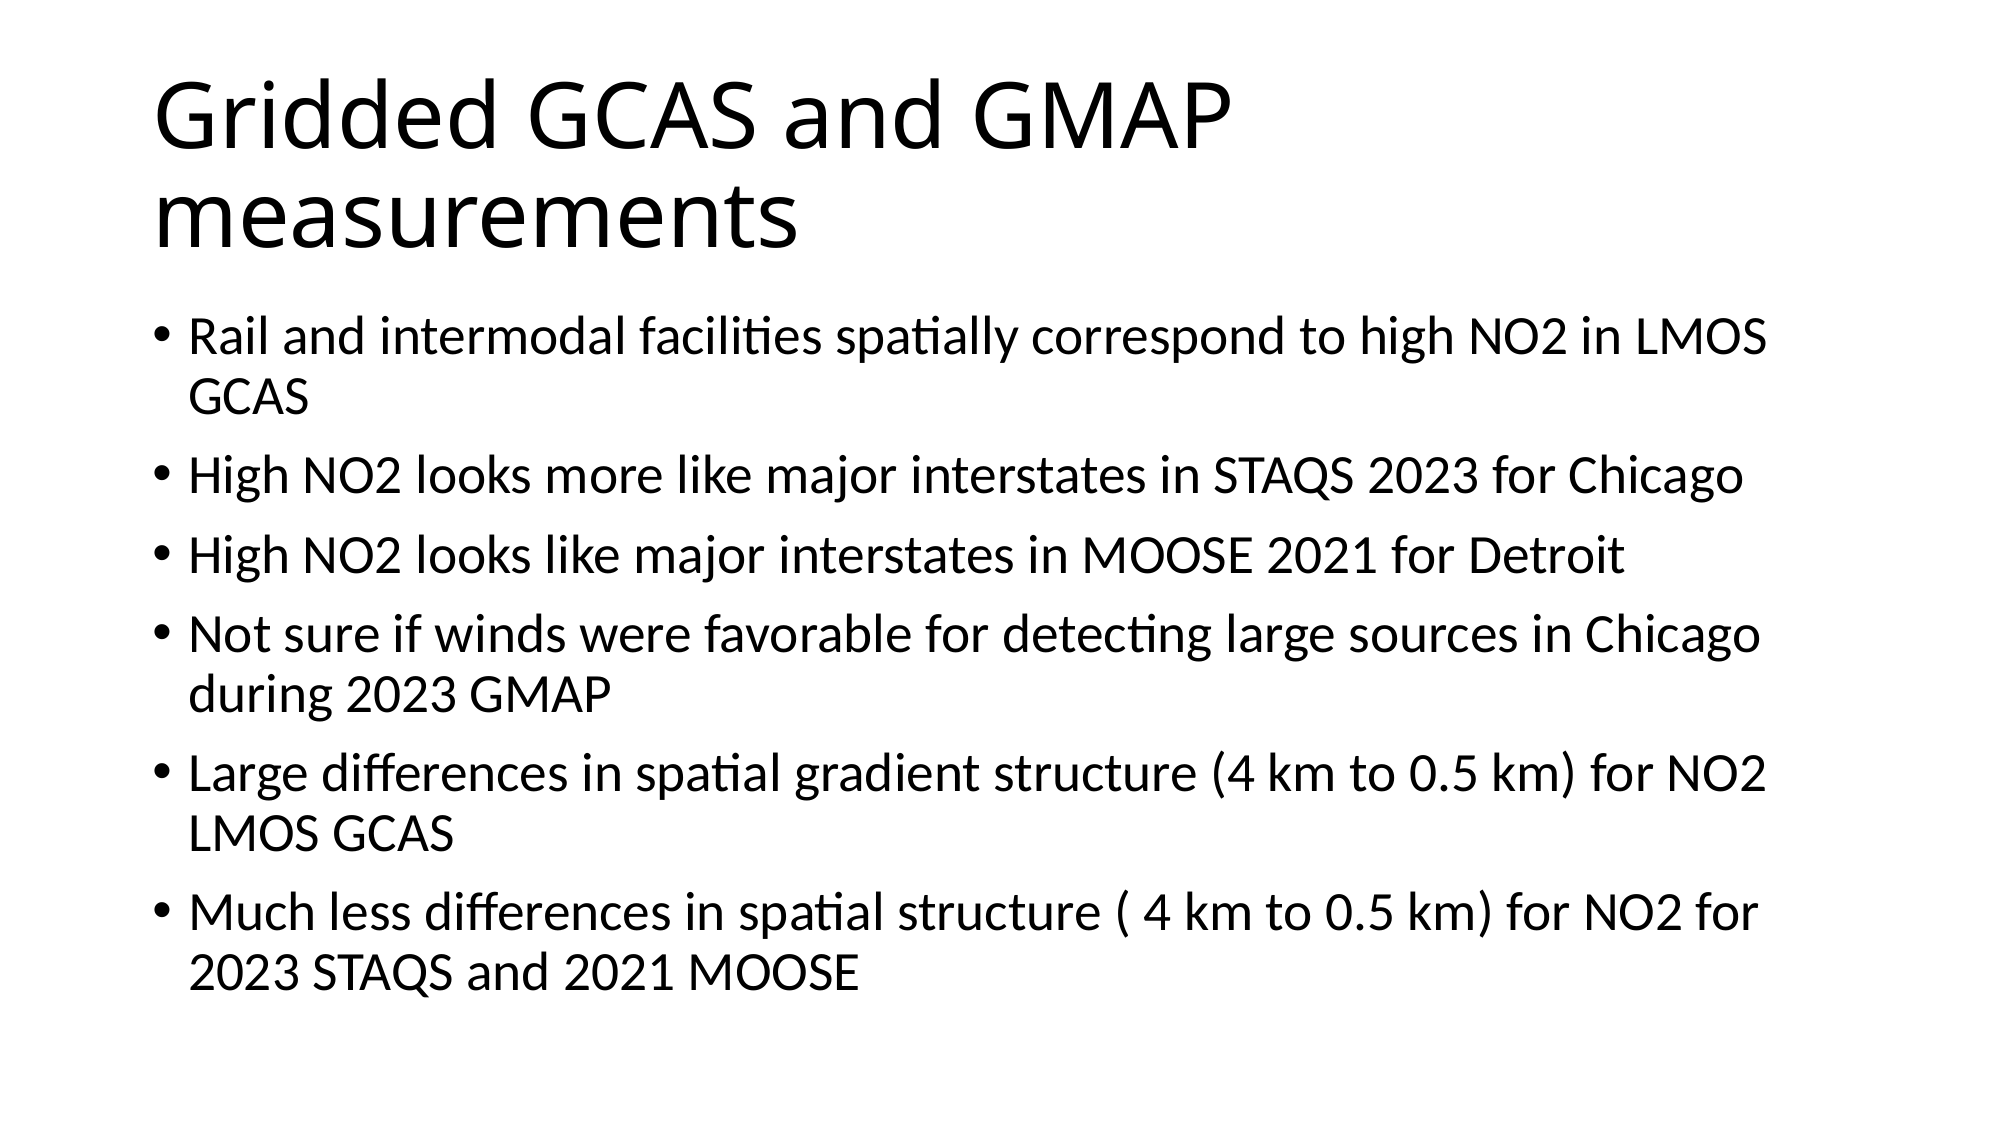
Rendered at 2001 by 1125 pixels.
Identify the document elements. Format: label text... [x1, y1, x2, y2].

title Gridded GCAS and GMAP measurements [137, 59, 1863, 278]
list Rail and intermodal facilities spatially correspond to high NO2 in LMOS GCAS High NO2 looks more like major interstates in STAQS 2023 for Chicago High NO2 looks like major interstates in MOOSE 2021 for Detroit Not sure if winds were favorable for detecting large sources in Chicago during 2023 GMAP Large differences in spatial gradient structure (4 km to 0.5 km) for NO2 LMOS GCAS Much less differences in spatial structure ( 4 km to 0.5 km) for NO2 for 2023 STAQS and 2021 MOOSE [137, 299, 1863, 1014]
